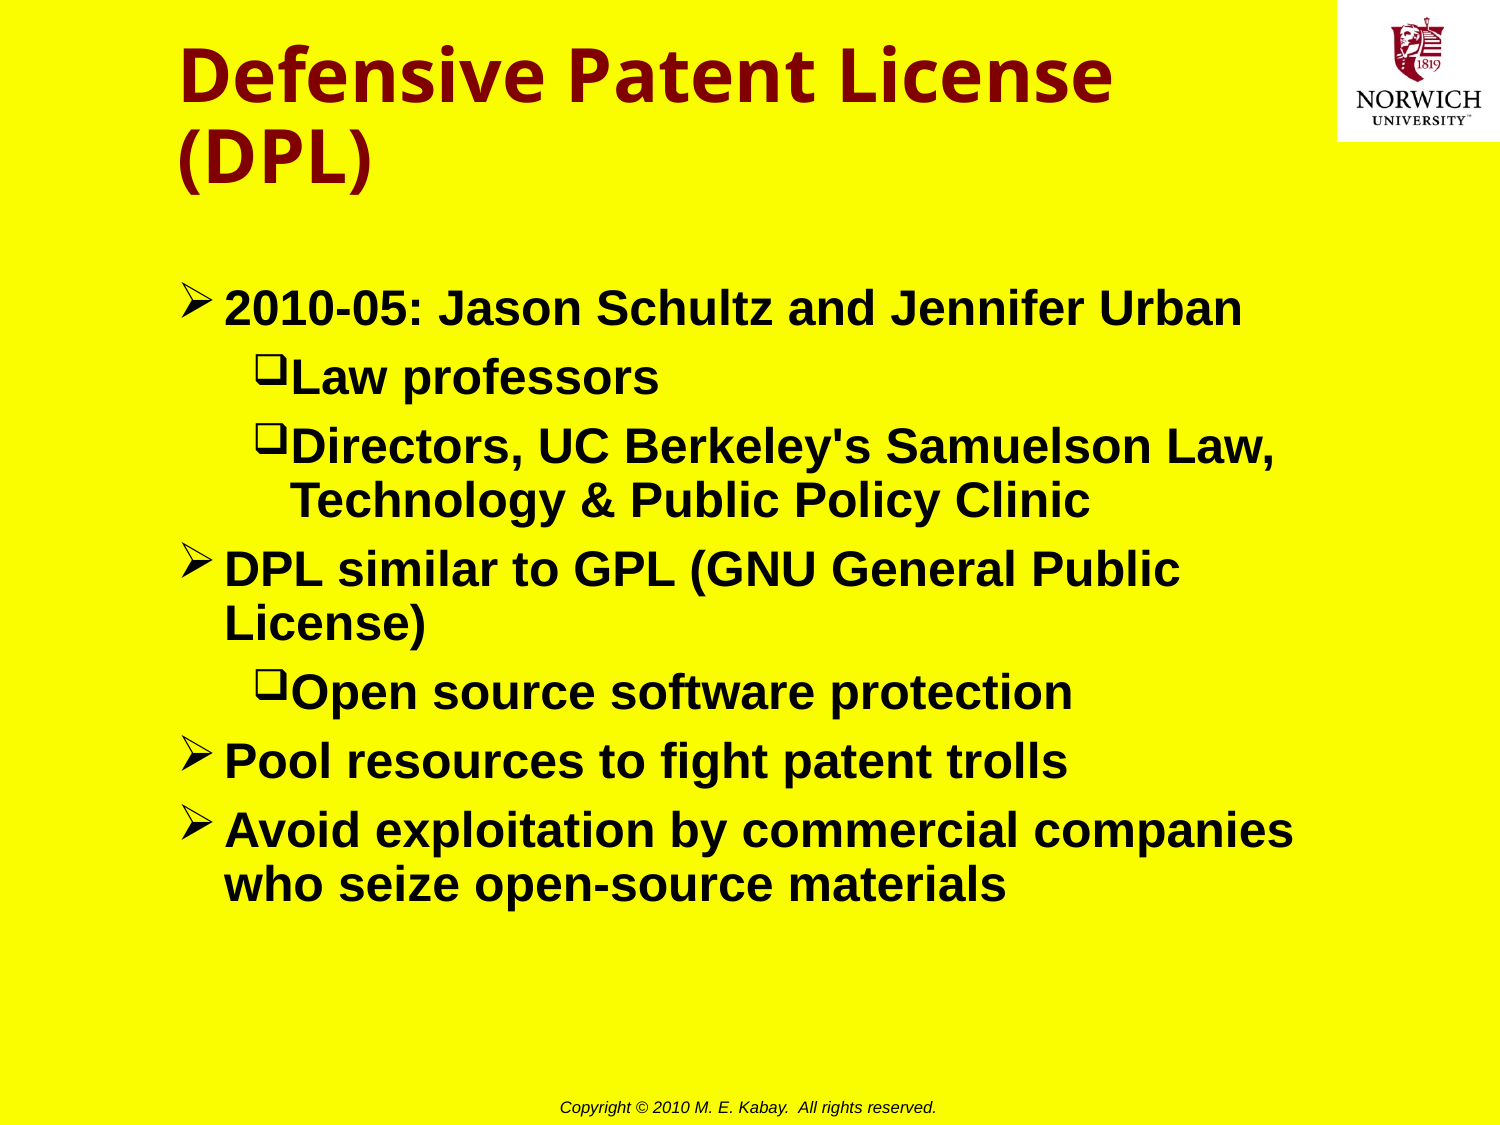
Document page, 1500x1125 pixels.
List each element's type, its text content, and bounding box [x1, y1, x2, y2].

title Defensive Patent License (DPL) [161, 24, 1339, 213]
picture [1337, 0, 1500, 142]
list 2010-05: Jason Schultz and Jennifer Urban Law professors Directors, UC Berkeley's Samuelson Law, Technology & Public Policy Clinic DPL similar to GPL (GNU General Public License) Open source software protection Pool resources to fight patent trolls Avoid exploitation by commercial companies who seize open-source materials [161, 274, 1339, 1039]
